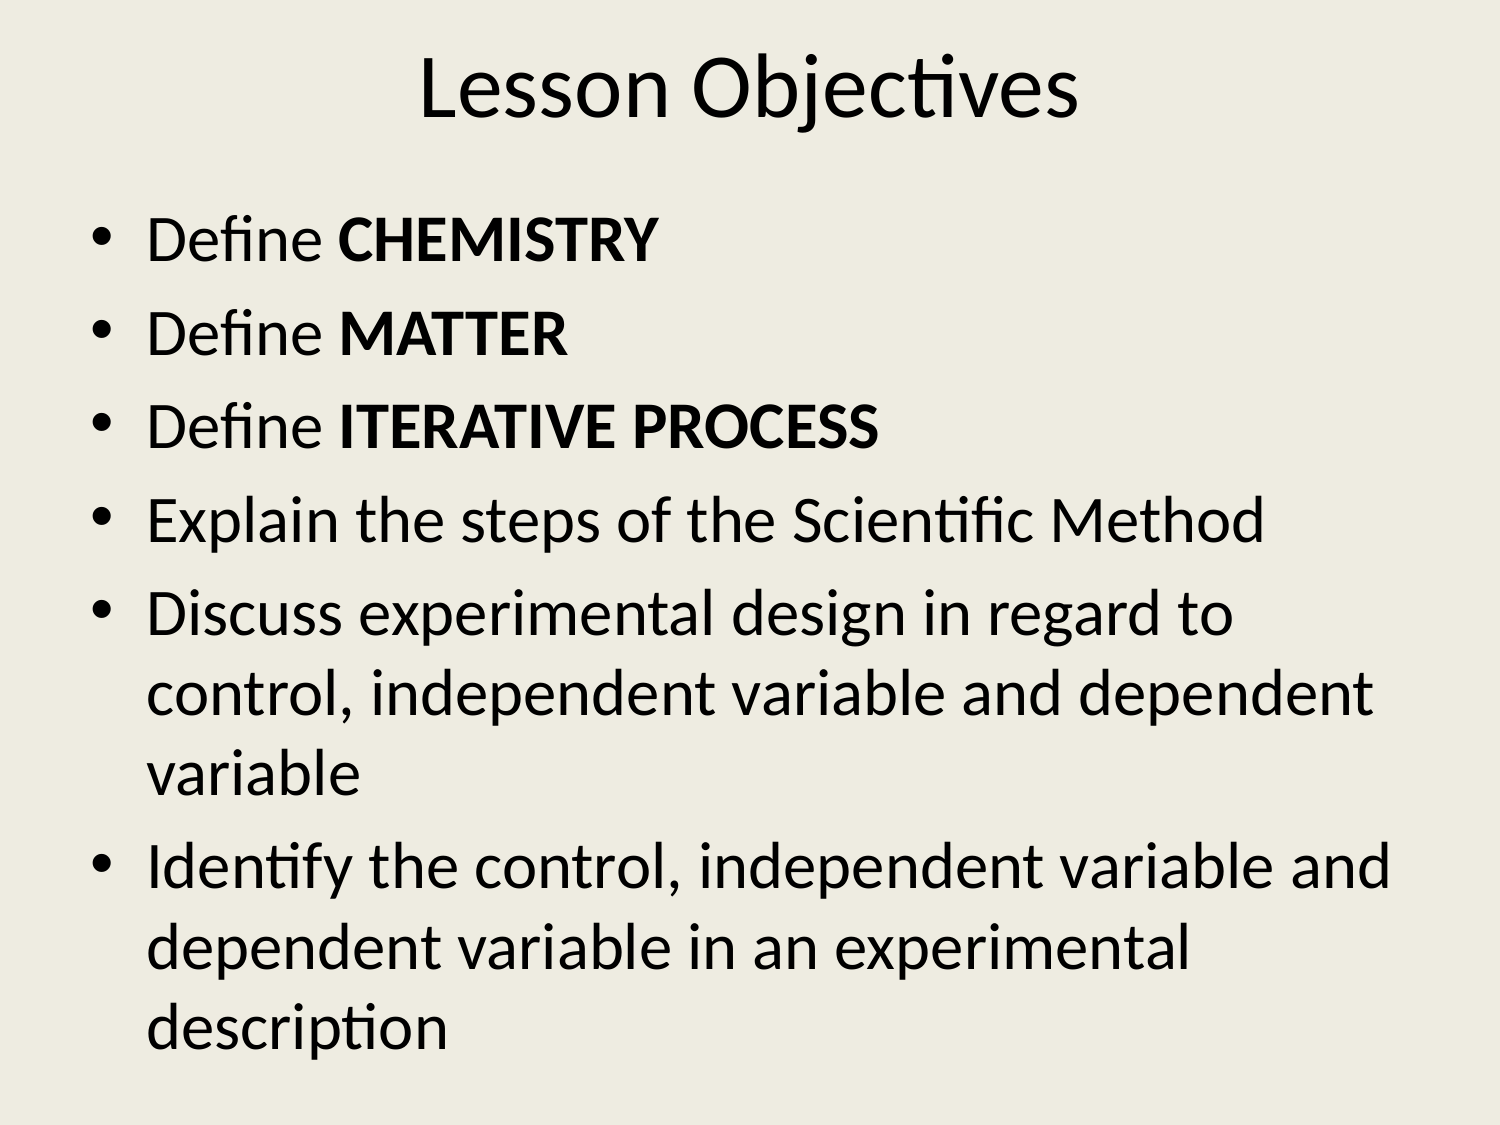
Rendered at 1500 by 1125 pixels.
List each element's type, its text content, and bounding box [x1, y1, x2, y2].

list Define CHEMISTRY Define Matter Define Iterative Process Explain the steps of the Scientific Method Discuss experimental design in regard to control, independent variable and dependent variable Identify the control, independent variable and dependent variable in an experimental description [75, 187, 1425, 1125]
title Lesson Objectives [75, 0, 1425, 163]
